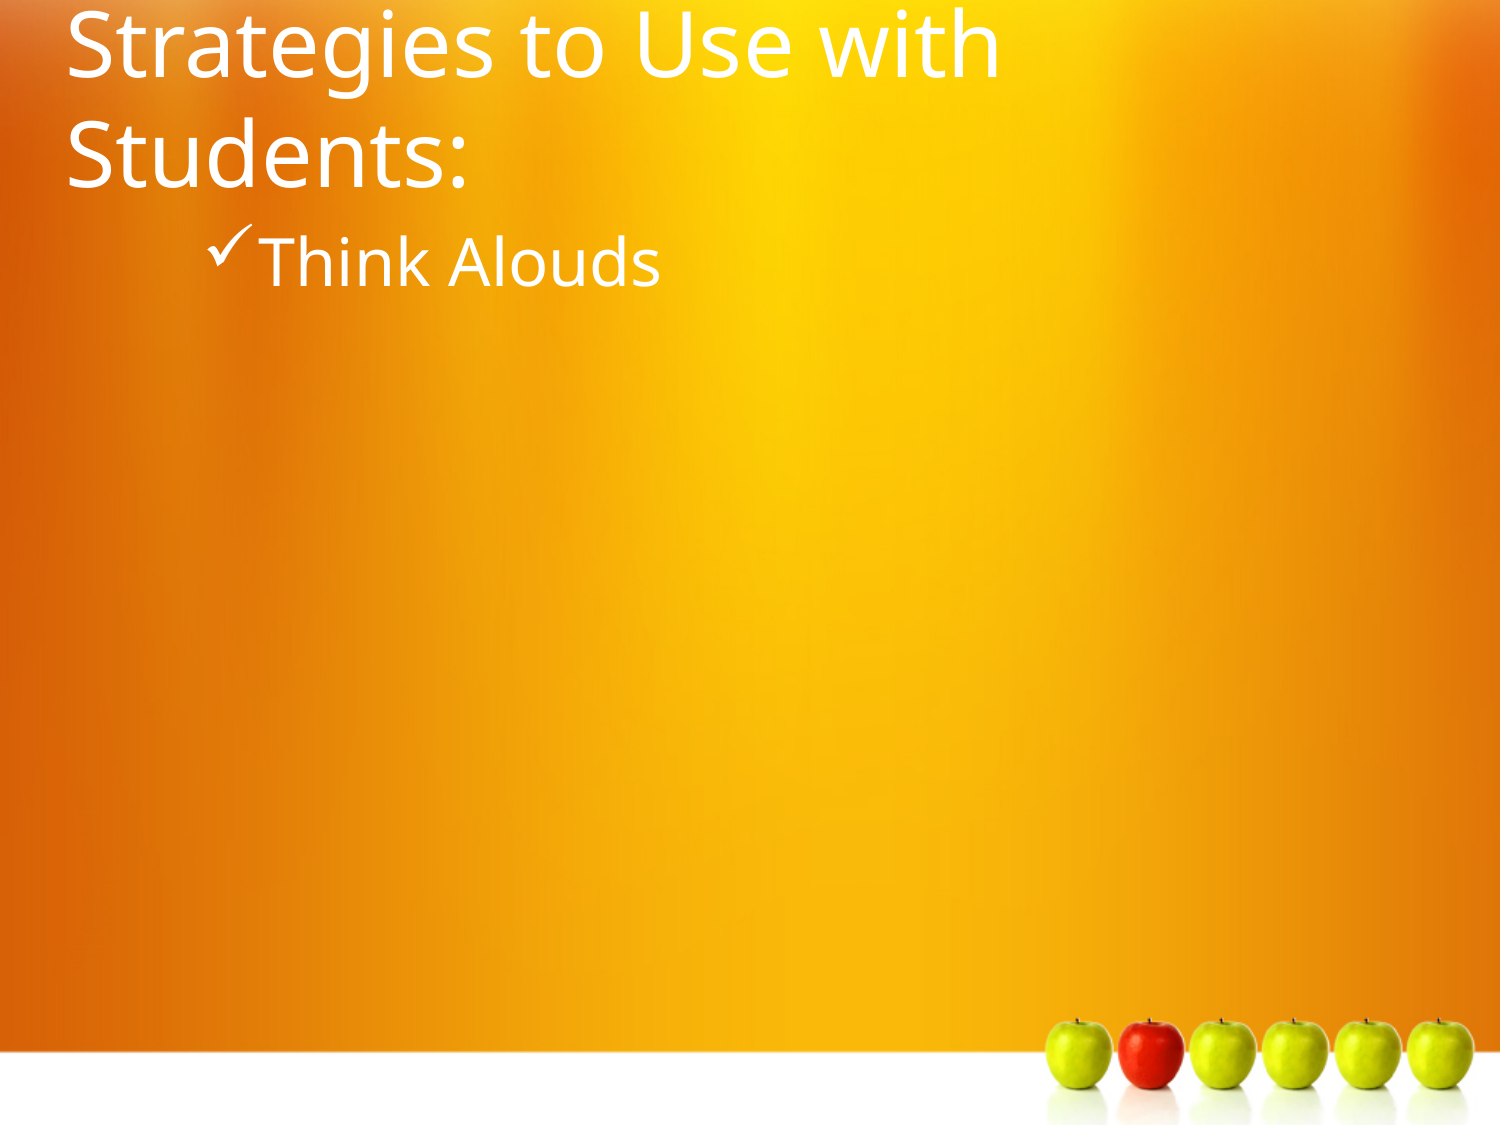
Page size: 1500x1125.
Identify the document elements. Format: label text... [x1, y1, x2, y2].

title Strategies to Use with Students: [50, 37, 1400, 155]
list Think Alouds [187, 212, 1388, 938]
picture [0, 0, 1500, 1125]
